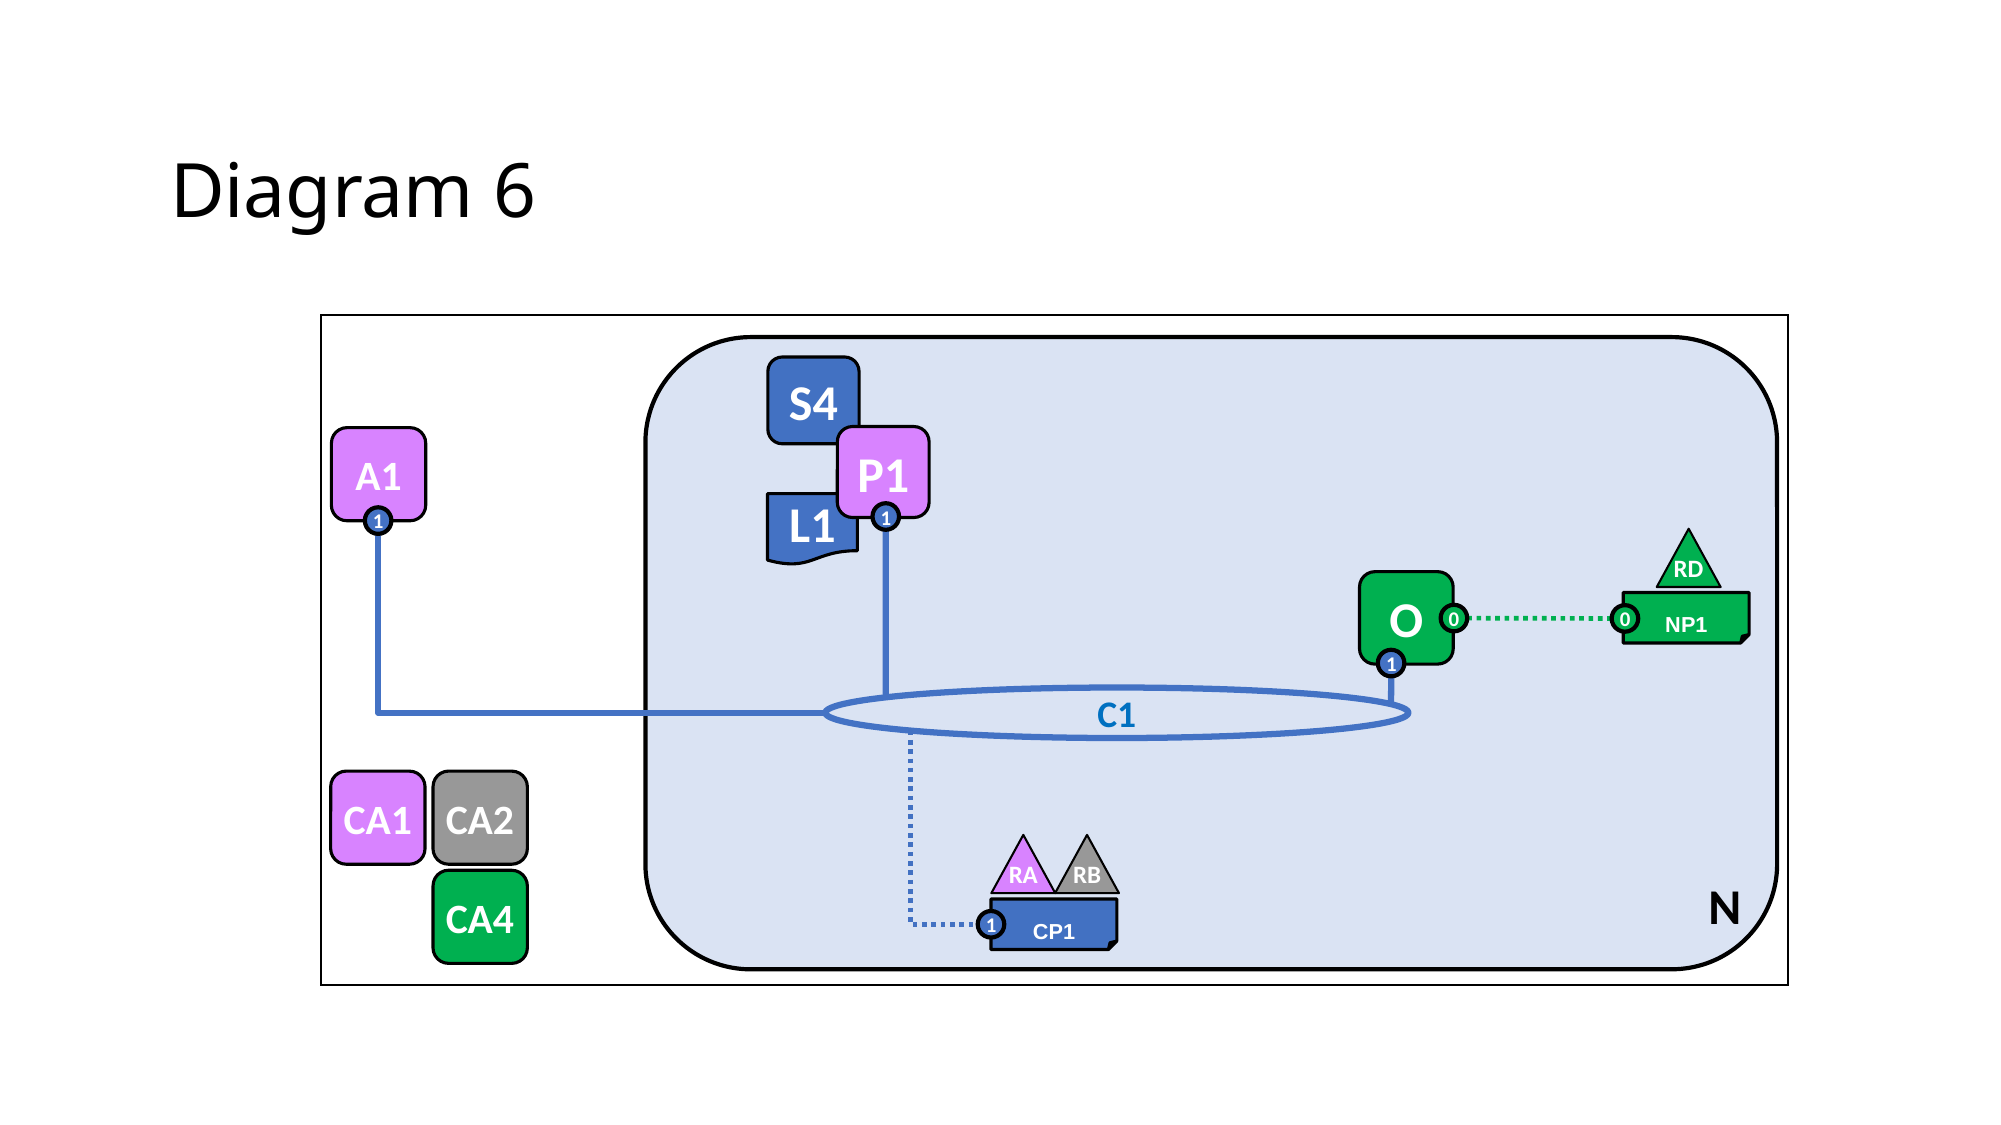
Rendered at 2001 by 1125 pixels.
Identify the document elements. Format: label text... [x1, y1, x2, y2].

text_box 1 [976, 910, 1006, 939]
text_box P1 [835, 424, 932, 520]
text_box 0 [1610, 604, 1640, 633]
text_box C1 [824, 685, 1411, 741]
text_box RA [989, 862, 1055, 896]
text_box NP1 [1623, 592, 1750, 643]
text_box A1 [329, 425, 428, 523]
text_box CA2 [430, 768, 530, 867]
text_box RD [1654, 526, 1723, 590]
text_box CA1 [328, 768, 428, 867]
text_box CA4 [430, 868, 530, 966]
text_box S4 [767, 356, 860, 445]
text_box L1 [765, 491, 860, 566]
text_box CP1 [990, 899, 1117, 950]
text_box 0 [1439, 604, 1468, 633]
text_box Diagram 6 [162, 84, 1888, 303]
text_box 1 [871, 502, 900, 531]
text_box RB [1053, 832, 1121, 896]
text_box O [1357, 569, 1456, 667]
text_box [320, 315, 1788, 986]
text_box 1 [364, 506, 393, 535]
text_box 1 [1377, 649, 1406, 678]
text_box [512, 399, 692, 848]
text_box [847, 793, 1042, 862]
